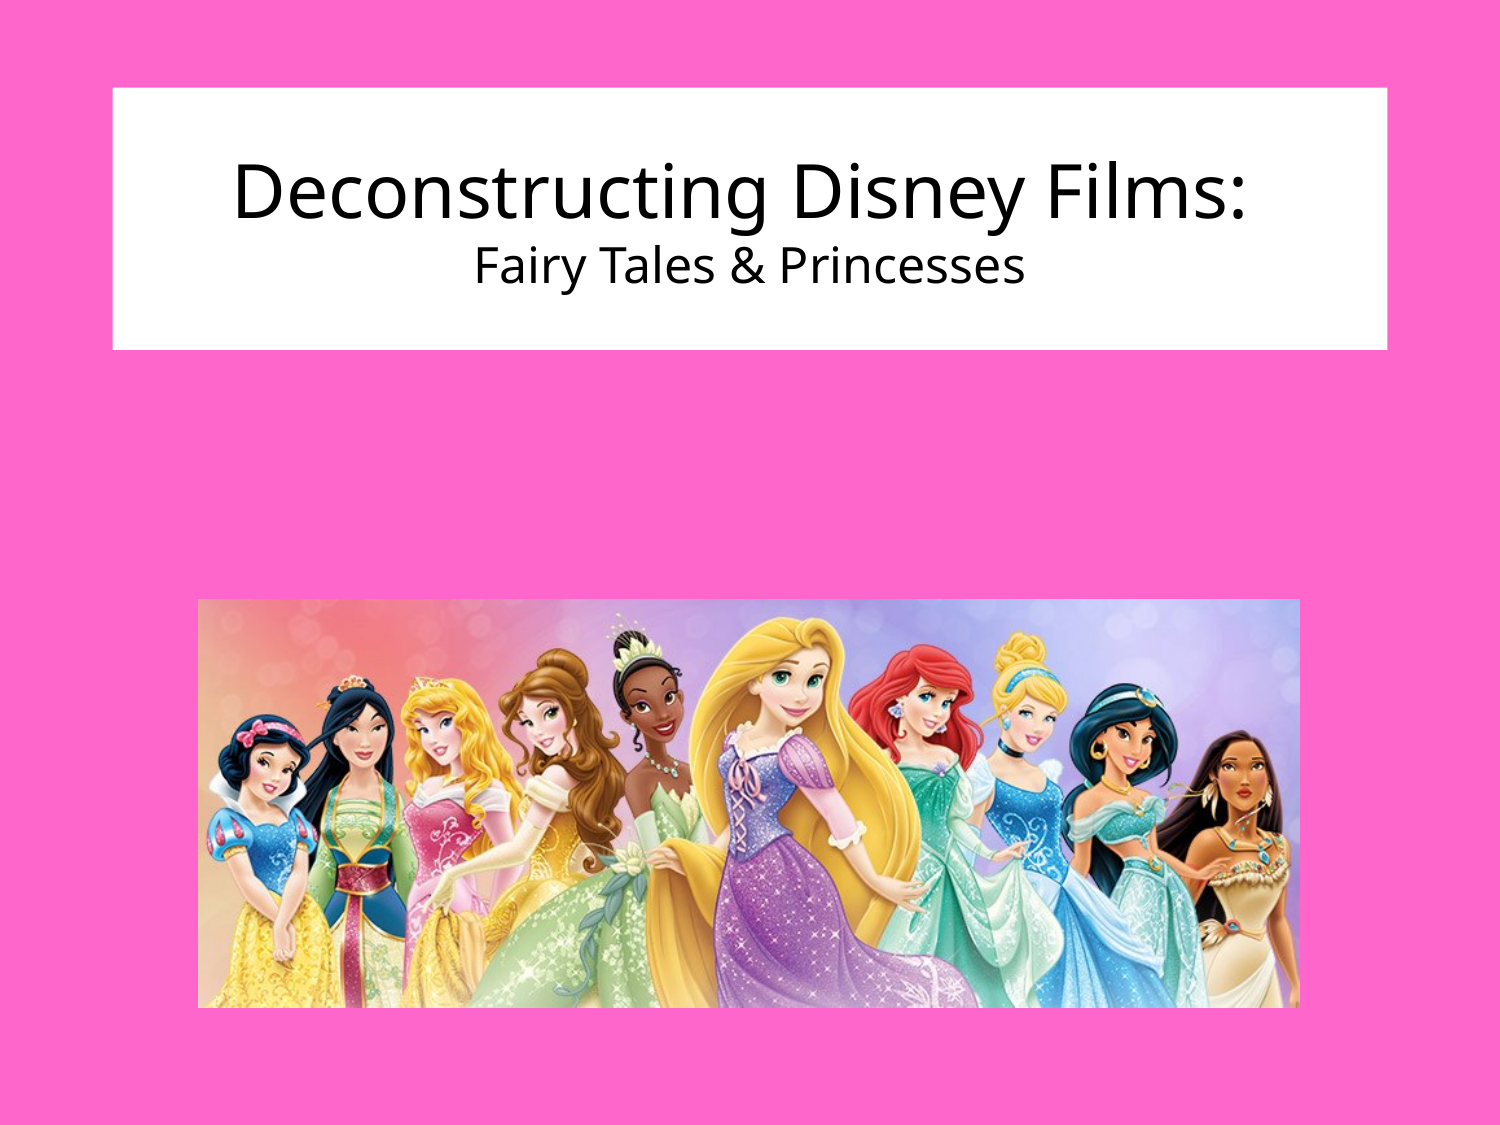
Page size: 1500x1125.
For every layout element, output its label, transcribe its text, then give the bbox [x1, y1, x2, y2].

picture [198, 599, 1301, 1008]
title Deconstructing Disney Films: Fairy Tales & Princesses [112, 87, 1388, 350]
